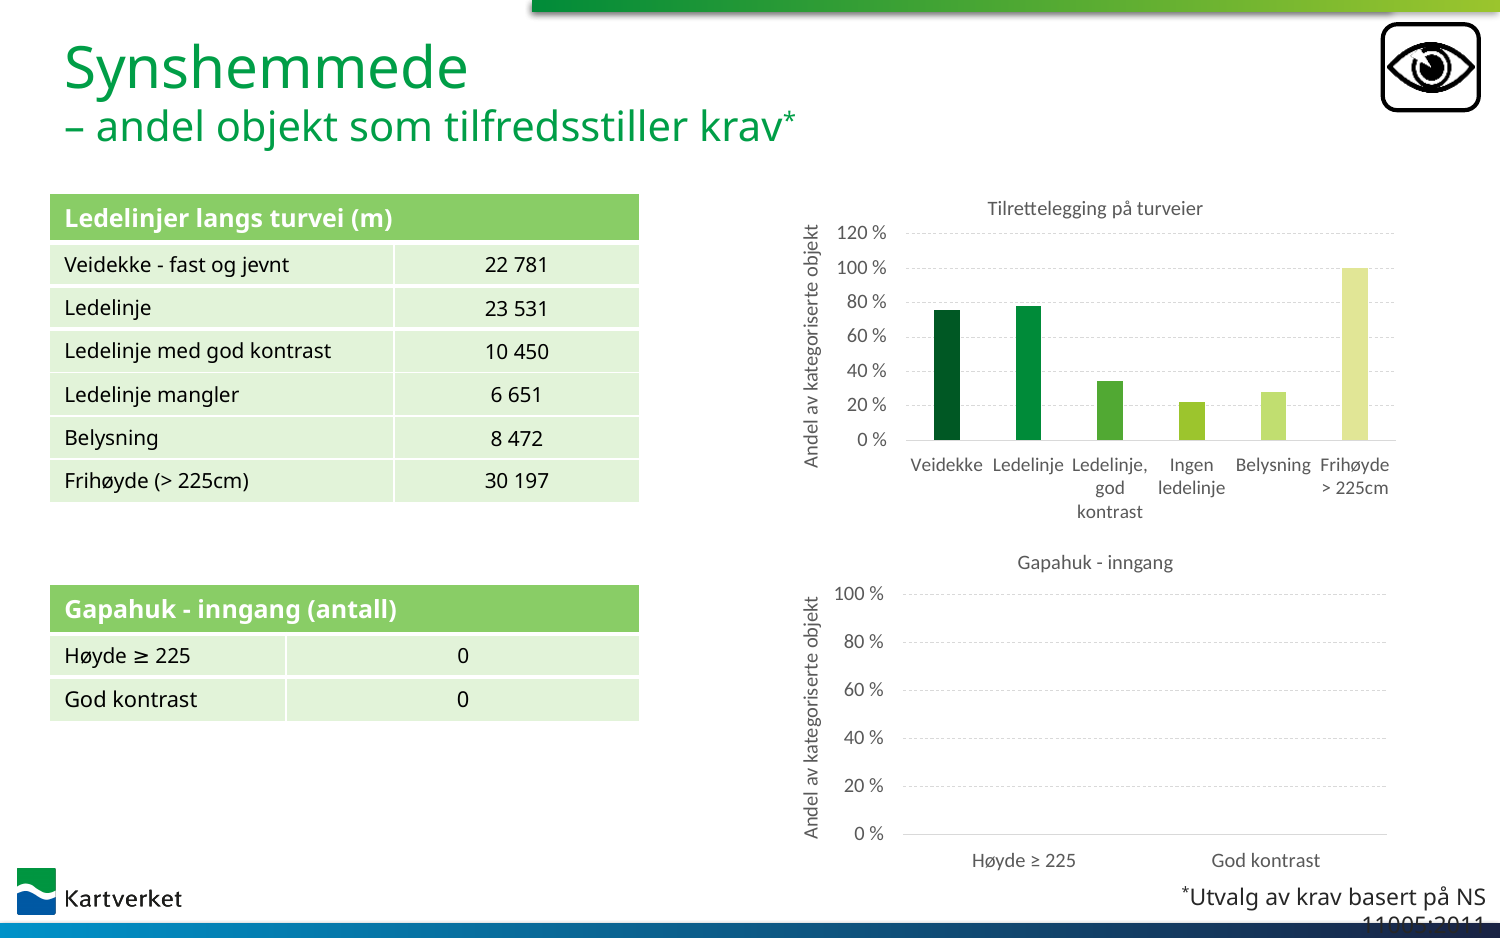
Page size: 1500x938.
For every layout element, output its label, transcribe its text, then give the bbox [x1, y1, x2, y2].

text_box Synshemmede – andel objekt som tilfredsstiller krav* [49, 24, 1431, 158]
table_cell Ledelinje [50, 288, 393, 327]
table_cell Ledelinje med god kontrast [50, 331, 393, 372]
table_cell 30 197 [395, 460, 639, 502]
table_header Ledelinjer langs turvei (m) [50, 194, 639, 240]
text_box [1382, 24, 1480, 111]
table_cell 8 472 [395, 417, 639, 458]
table_cell God kontrast [50, 679, 285, 721]
table_cell 0 [287, 636, 639, 675]
table_cell 10 450 [395, 331, 639, 372]
table_cell Belysning [50, 417, 393, 458]
table_cell 23 531 [395, 288, 639, 327]
table_cell 22 781 [395, 245, 639, 284]
table_cell Frihøyde (> 225cm) [50, 460, 393, 502]
picture [791, 187, 1400, 526]
table_cell 6 651 [395, 373, 639, 415]
text_box *Utvalg av krav basert på NS 11005:2011 [1068, 873, 1500, 938]
table_cell 0 [287, 679, 639, 721]
table_cell Ledelinje mangler [50, 373, 393, 415]
table_cell Høyde ≥ 225 [50, 636, 285, 675]
table_cell Veidekke - fast og jevnt [50, 245, 393, 284]
picture [791, 541, 1400, 880]
table_header Gapahuk - inngang (antall) [50, 585, 639, 632]
